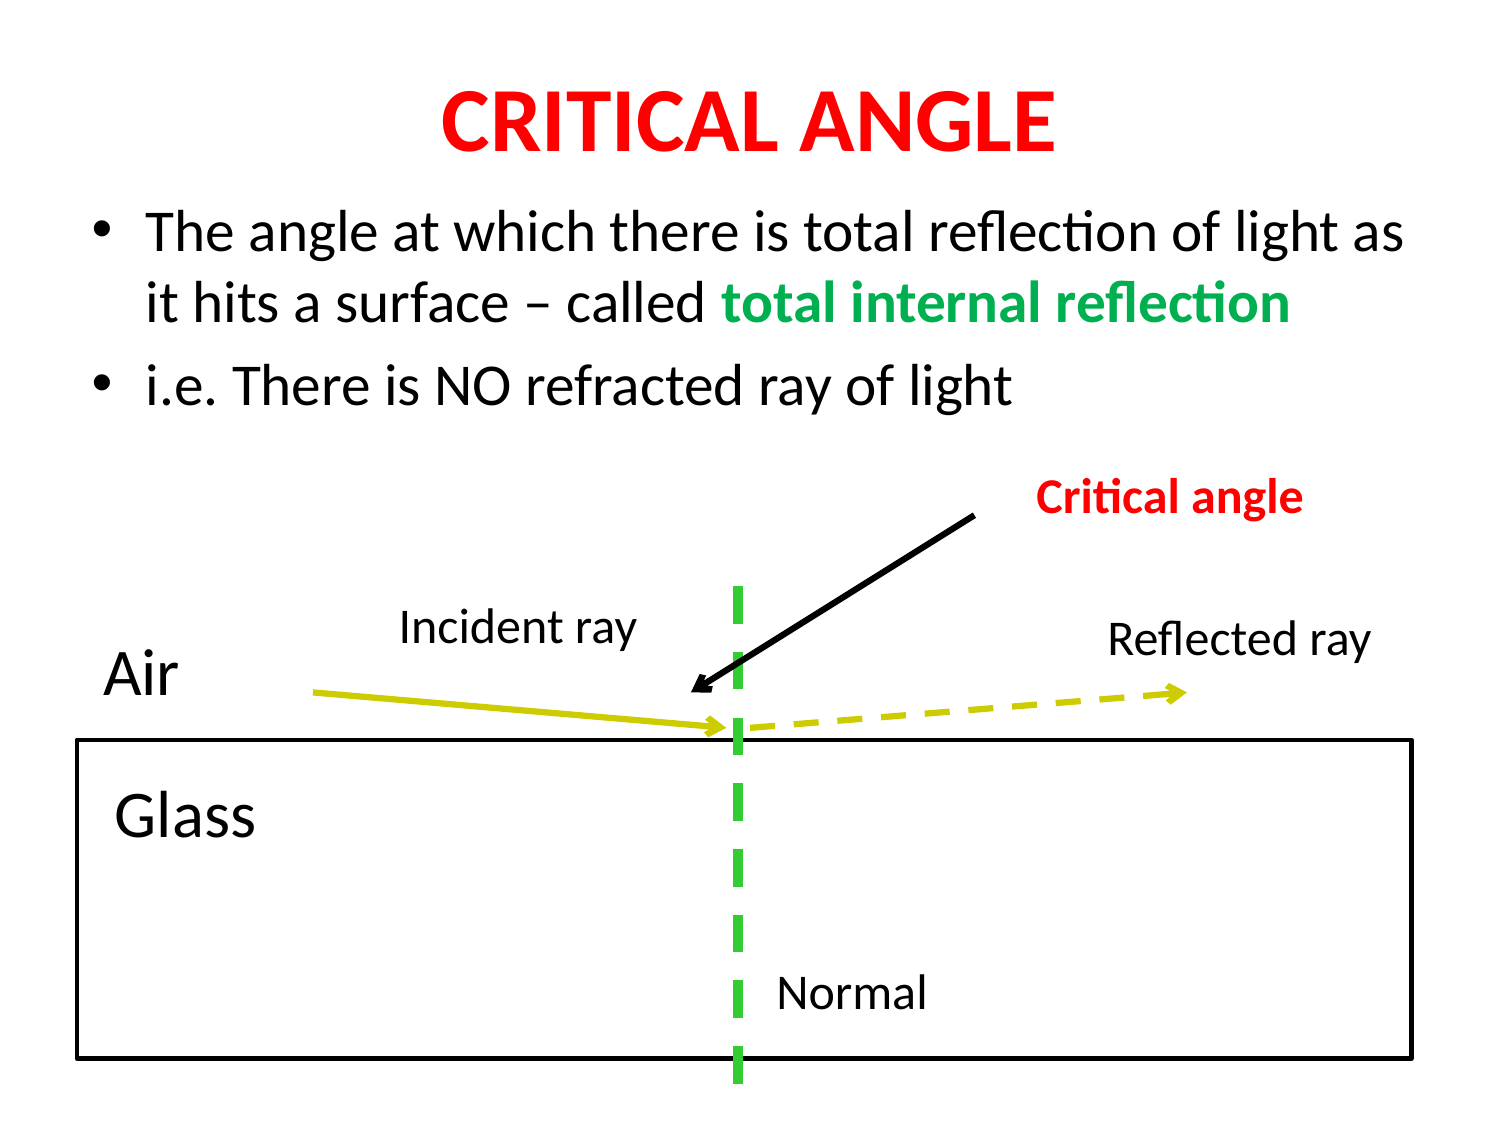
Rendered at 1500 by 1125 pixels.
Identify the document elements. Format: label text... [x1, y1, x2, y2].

text_box Incident ray [383, 586, 668, 661]
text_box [690, 514, 975, 693]
text_box Glass [100, 763, 325, 858]
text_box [749, 692, 1188, 729]
text_box [75, 738, 1414, 1061]
title CRITICAL ANGLE [75, 45, 1425, 185]
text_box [312, 692, 727, 729]
text_box Reflected ray [1092, 597, 1436, 673]
list The angle at which there is total reflection of light as it hits a surface – called total internal reflection i.e. There is NO refracted ray of light [76, 184, 1427, 468]
text_box Normal [761, 952, 987, 1027]
text_box Air [88, 621, 219, 717]
text_box Critical angle [1021, 456, 1365, 531]
